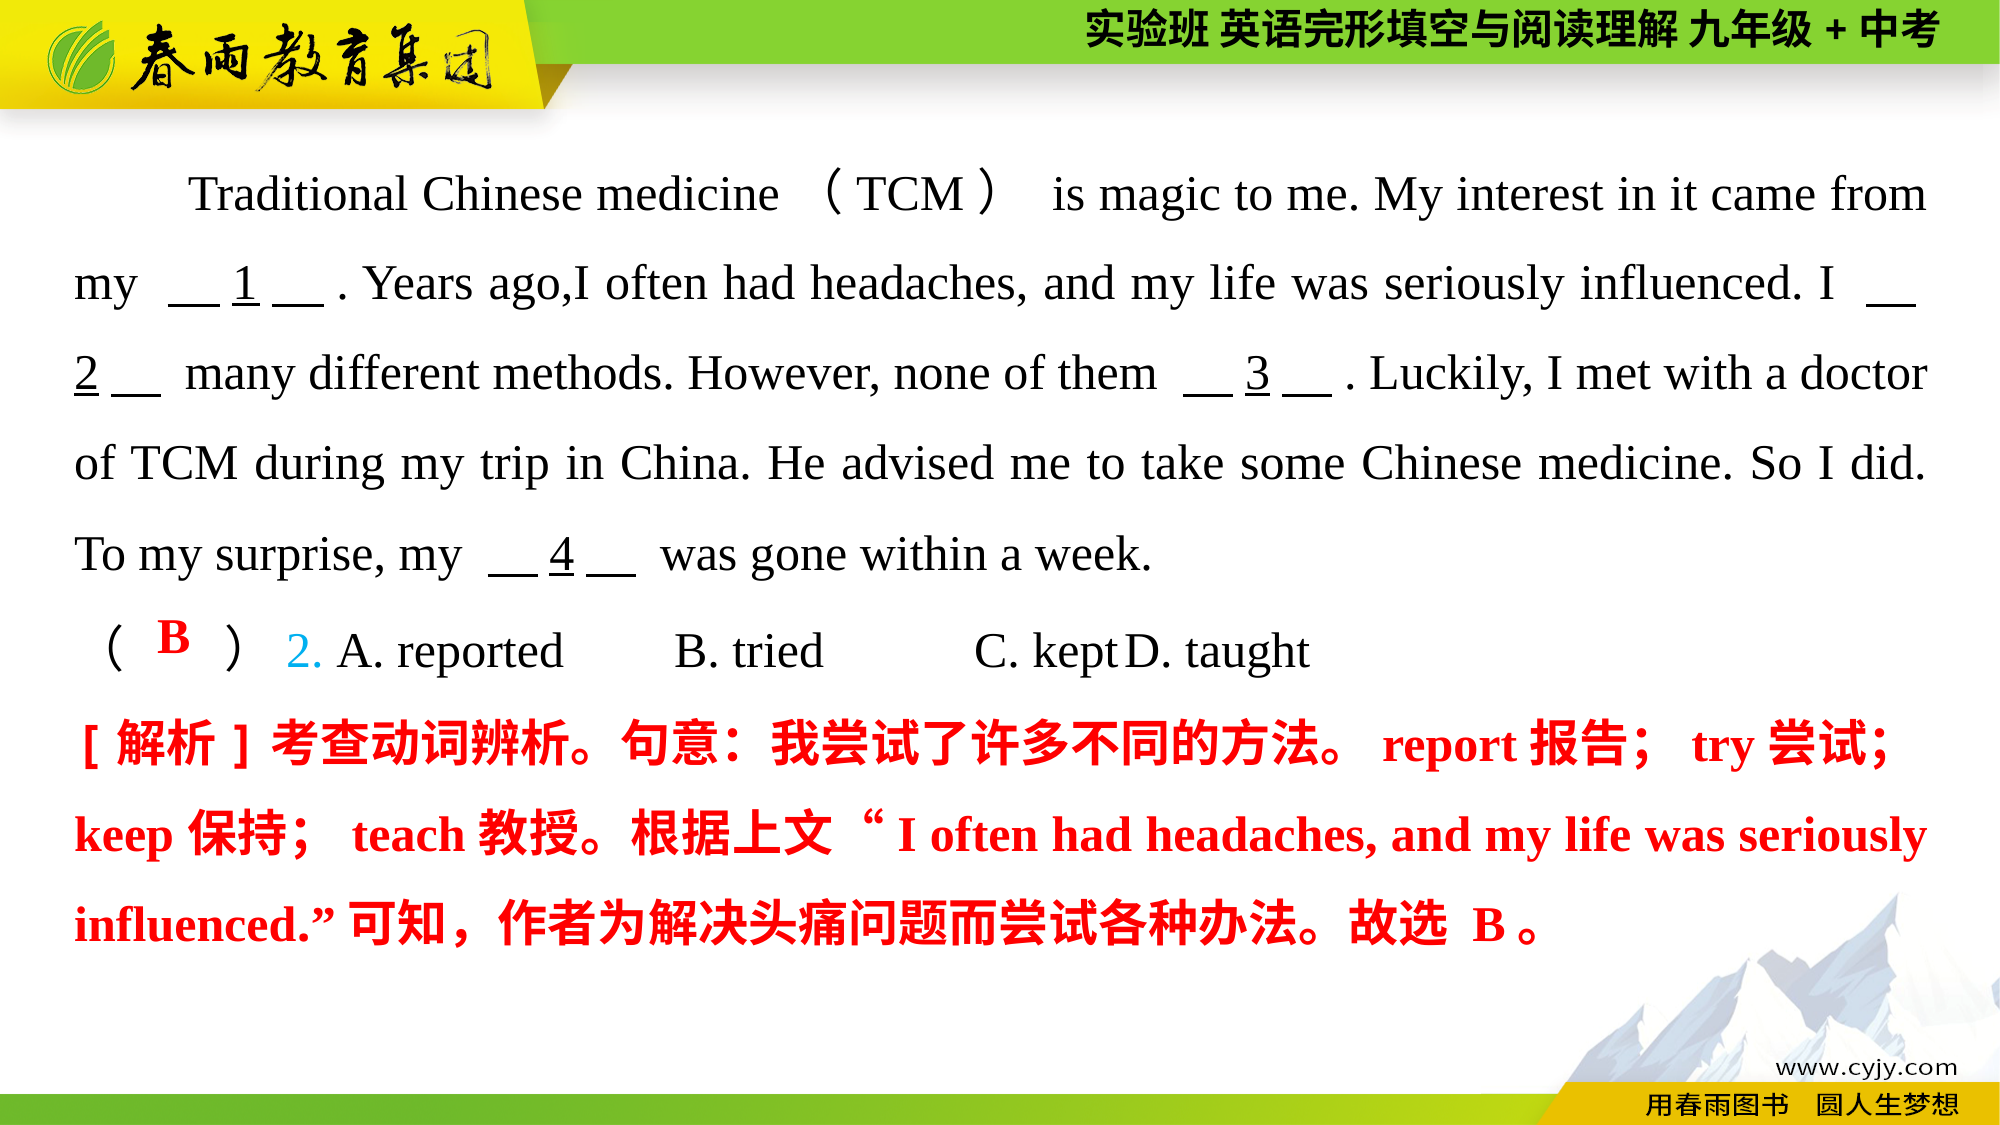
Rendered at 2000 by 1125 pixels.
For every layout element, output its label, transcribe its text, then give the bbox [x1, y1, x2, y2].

text_box （ ）2. A. reported B. tried C. kept D. taught [59, 592, 1944, 674]
text_box B [142, 596, 206, 672]
text_box [解析]考查动词辨析。句意：我尝试了许多不同的方法。report报告；try尝试；keep保持；teach教授。根据上文“I often had headaches, and my life was seriously influenced.”可知，作者为解决头痛问题而尝试各种办法。故选 B。 [59, 674, 1944, 960]
picture [0, 0, 2000, 1125]
list Traditional Chinese medicine（TCM） is magic to me. My interest in it came from my 1 . Years ago,I often had headaches, and my life was seriously influenced. I 2 many different methods. However, none of them 3 . Luckily, I met with a doctor of TCM during my trip in China. He advised me to take some Chinese medicine. So I did. To my surprise, my 4 was gone within a week. [59, 122, 1944, 592]
